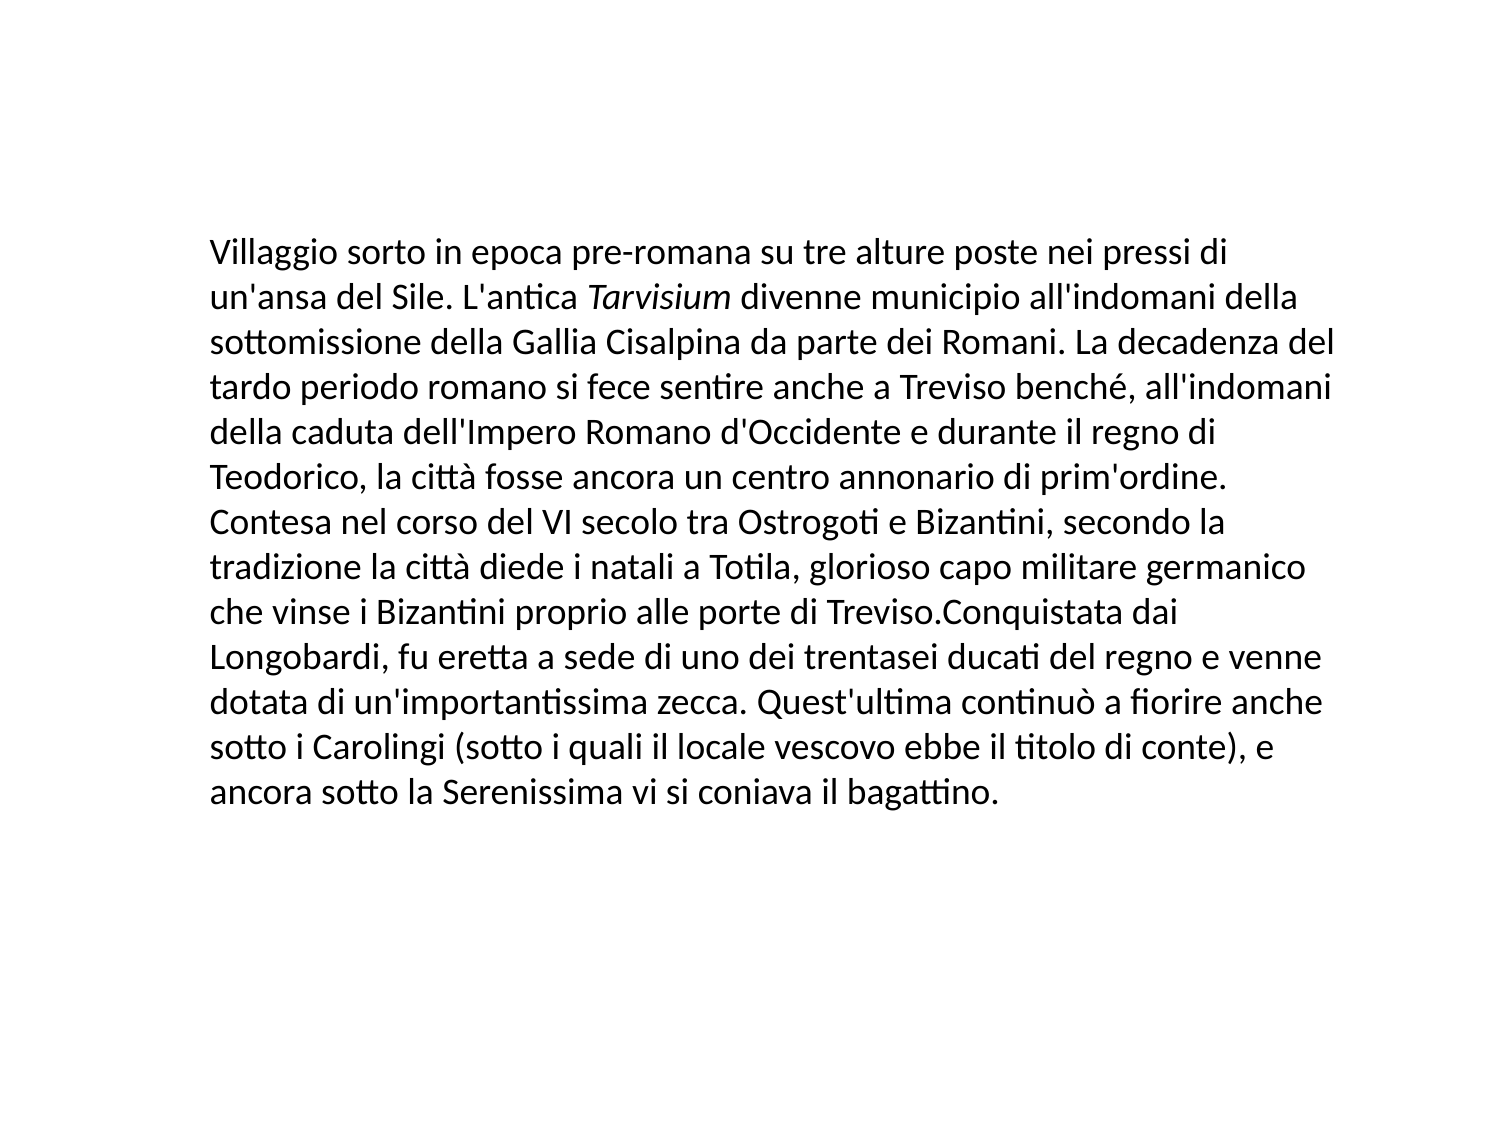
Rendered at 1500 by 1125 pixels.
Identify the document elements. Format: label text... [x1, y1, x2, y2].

text_box Villaggio sorto in epoca pre-romana su tre alture poste nei pressi di un'ansa del Sile. L'antica Tarvisium divenne municipio all'indomani della sottomissione della Gallia Cisalpina da parte dei Romani. La decadenza del tardo periodo romano si fece sentire anche a Treviso benché, all'indomani della caduta dell'Impero Romano d'Occidente e durante il regno di Teodorico, la città fosse ancora un centro annonario di prim'ordine. Contesa nel corso del VI secolo tra Ostrogoti e Bizantini, secondo la tradizione la città diede i natali a Totila, glorioso capo militare germanico che vinse i Bizantini proprio alle porte di Treviso.Conquistata dai Longobardi, fu eretta a sede di uno dei trentasei ducati del regno e venne dotata di un'importantissima zecca. Quest'ultima continuò a fiorire anche sotto i Carolingi (sotto i quali il locale vescovo ebbe il titolo di conte), e ancora sotto la Serenissima vi si coniava il bagattino. [194, 219, 1362, 820]
